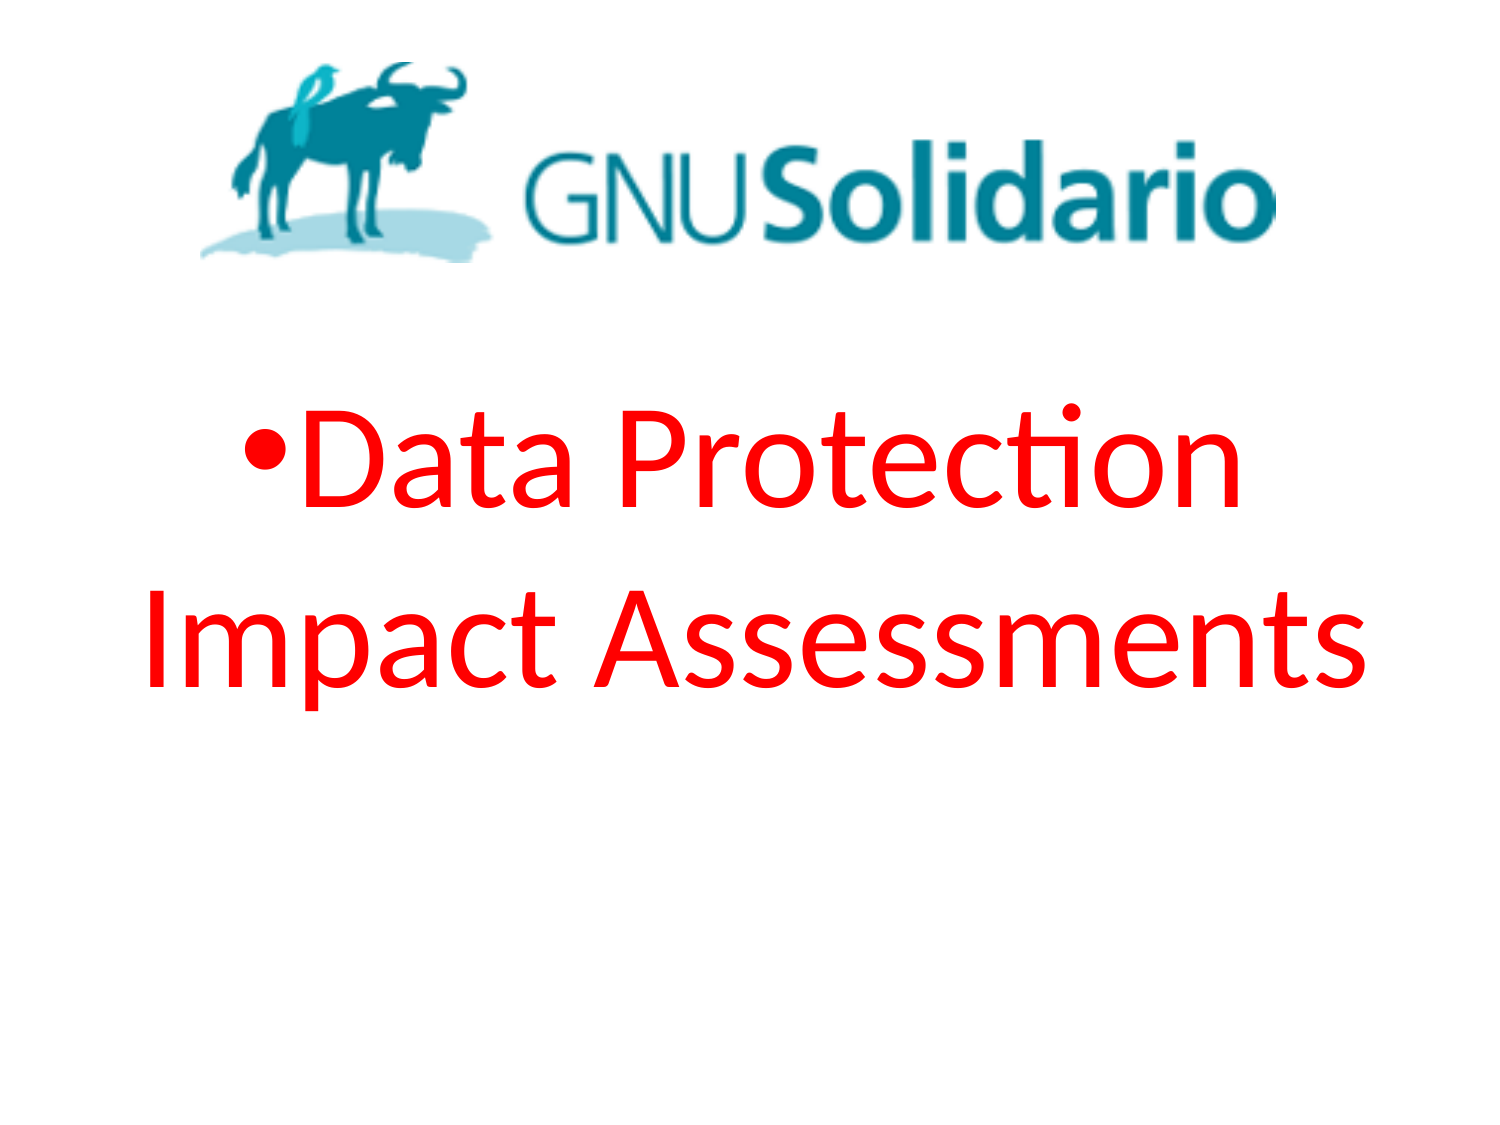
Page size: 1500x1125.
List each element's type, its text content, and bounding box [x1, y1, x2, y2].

list Data Protection Impact Assessments [62, 350, 1425, 1005]
picture [199, 62, 1276, 263]
